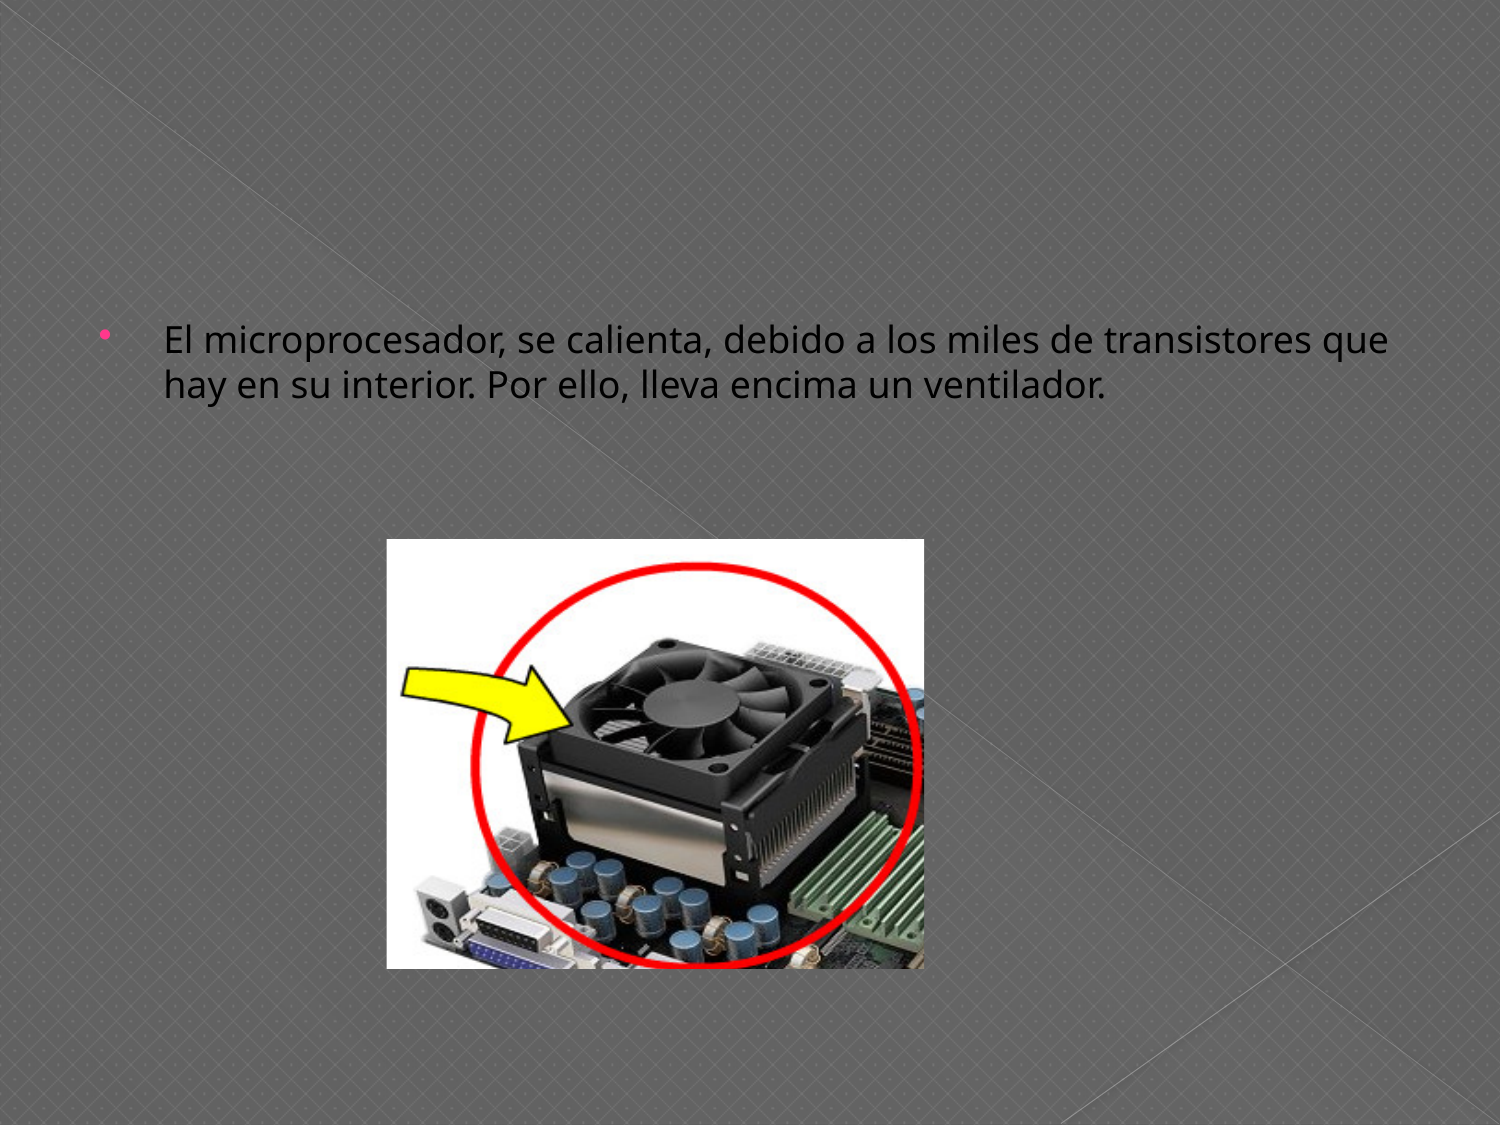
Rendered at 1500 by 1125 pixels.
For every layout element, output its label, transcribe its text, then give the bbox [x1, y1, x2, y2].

picture [386, 538, 925, 969]
list El microprocesador, se calienta, debido a los miles de transistores que hay en su interior. Por ello, lleva encima un ventilador. [75, 308, 1425, 1059]
